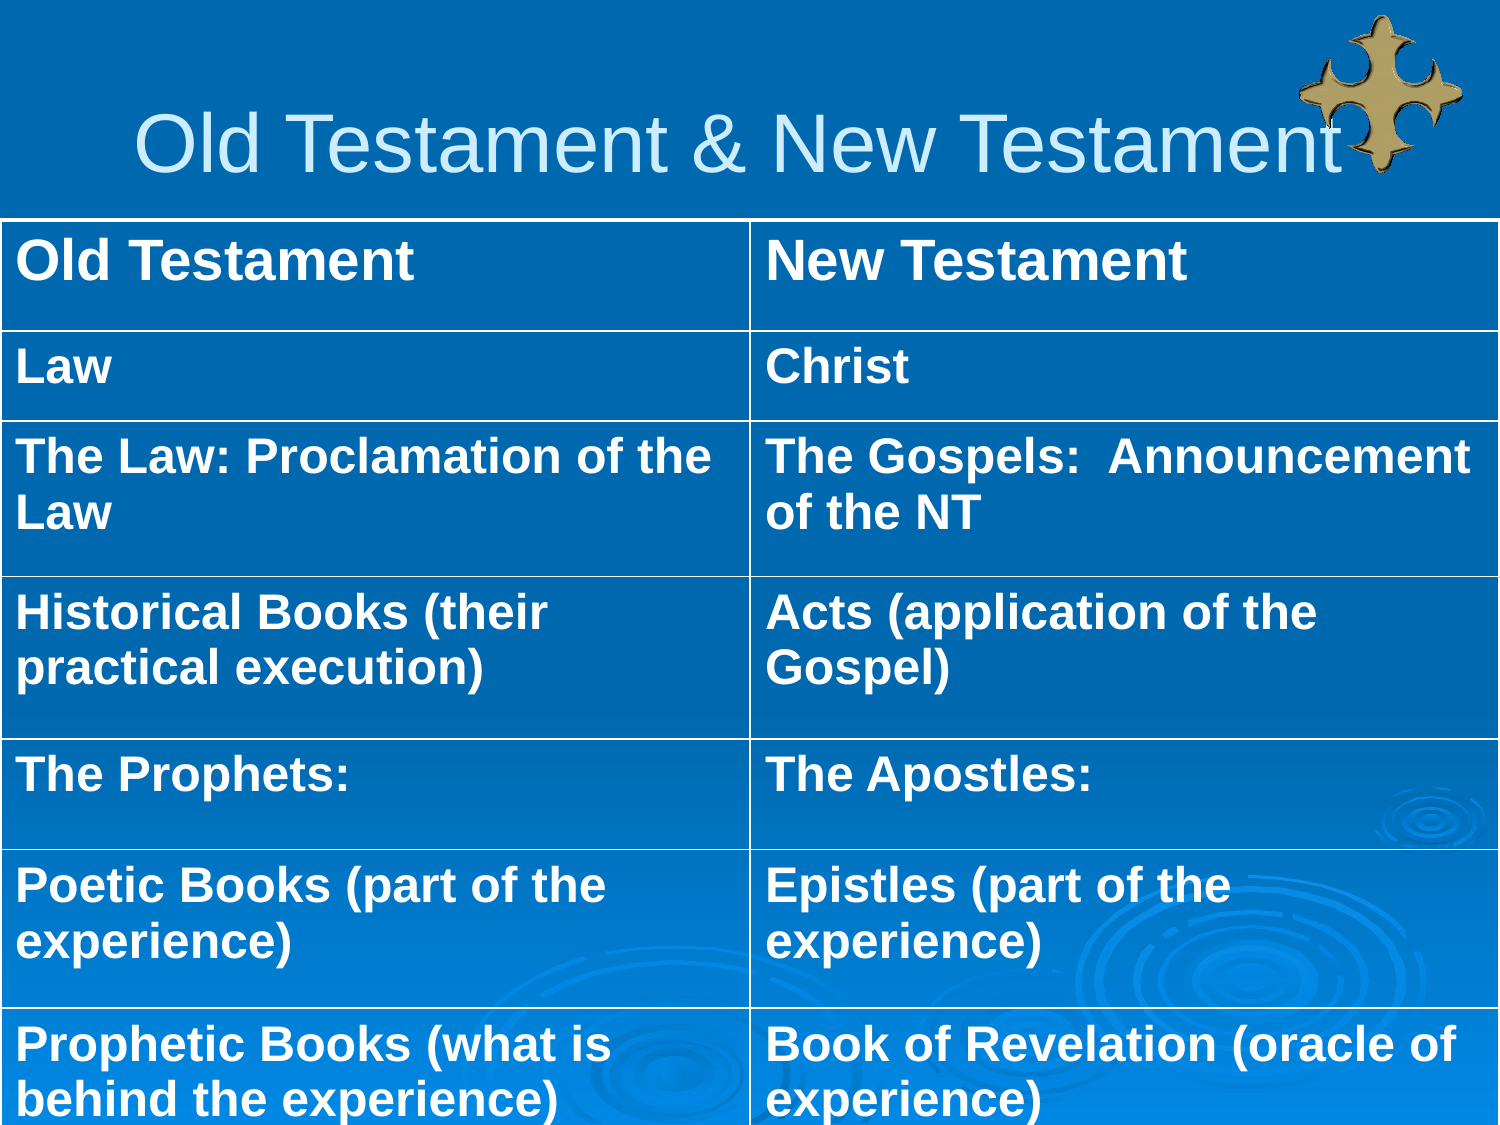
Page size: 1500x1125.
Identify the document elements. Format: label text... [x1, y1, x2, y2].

table_cell The Prophets: [2, 740, 749, 849]
picture [1293, 0, 1471, 188]
table_cell Acts (application of the Gospel) [751, 577, 1498, 738]
table_cell Christ [751, 332, 1498, 420]
table_header Old Testament [2, 222, 749, 330]
table_cell The Gospels: Announcement of the NT [751, 422, 1498, 576]
table_cell The Apostles: [751, 740, 1498, 849]
table_cell Poetic Books (part of the experience) [2, 850, 749, 1007]
table_header New Testament [751, 222, 1498, 330]
table_cell Prophetic Books (what is behind the experience) [2, 1009, 749, 1125]
table_cell The Law: Proclamation of the Law [2, 422, 749, 576]
table_cell Historical Books (their practical execution) [2, 577, 749, 738]
table_cell Law [2, 332, 749, 420]
table_cell Book of Revelation (oracle of experience) [751, 1009, 1498, 1125]
title Old Testament & New Testament [74, 45, 1426, 218]
table_cell Epistles (part of the experience) [751, 850, 1498, 1007]
